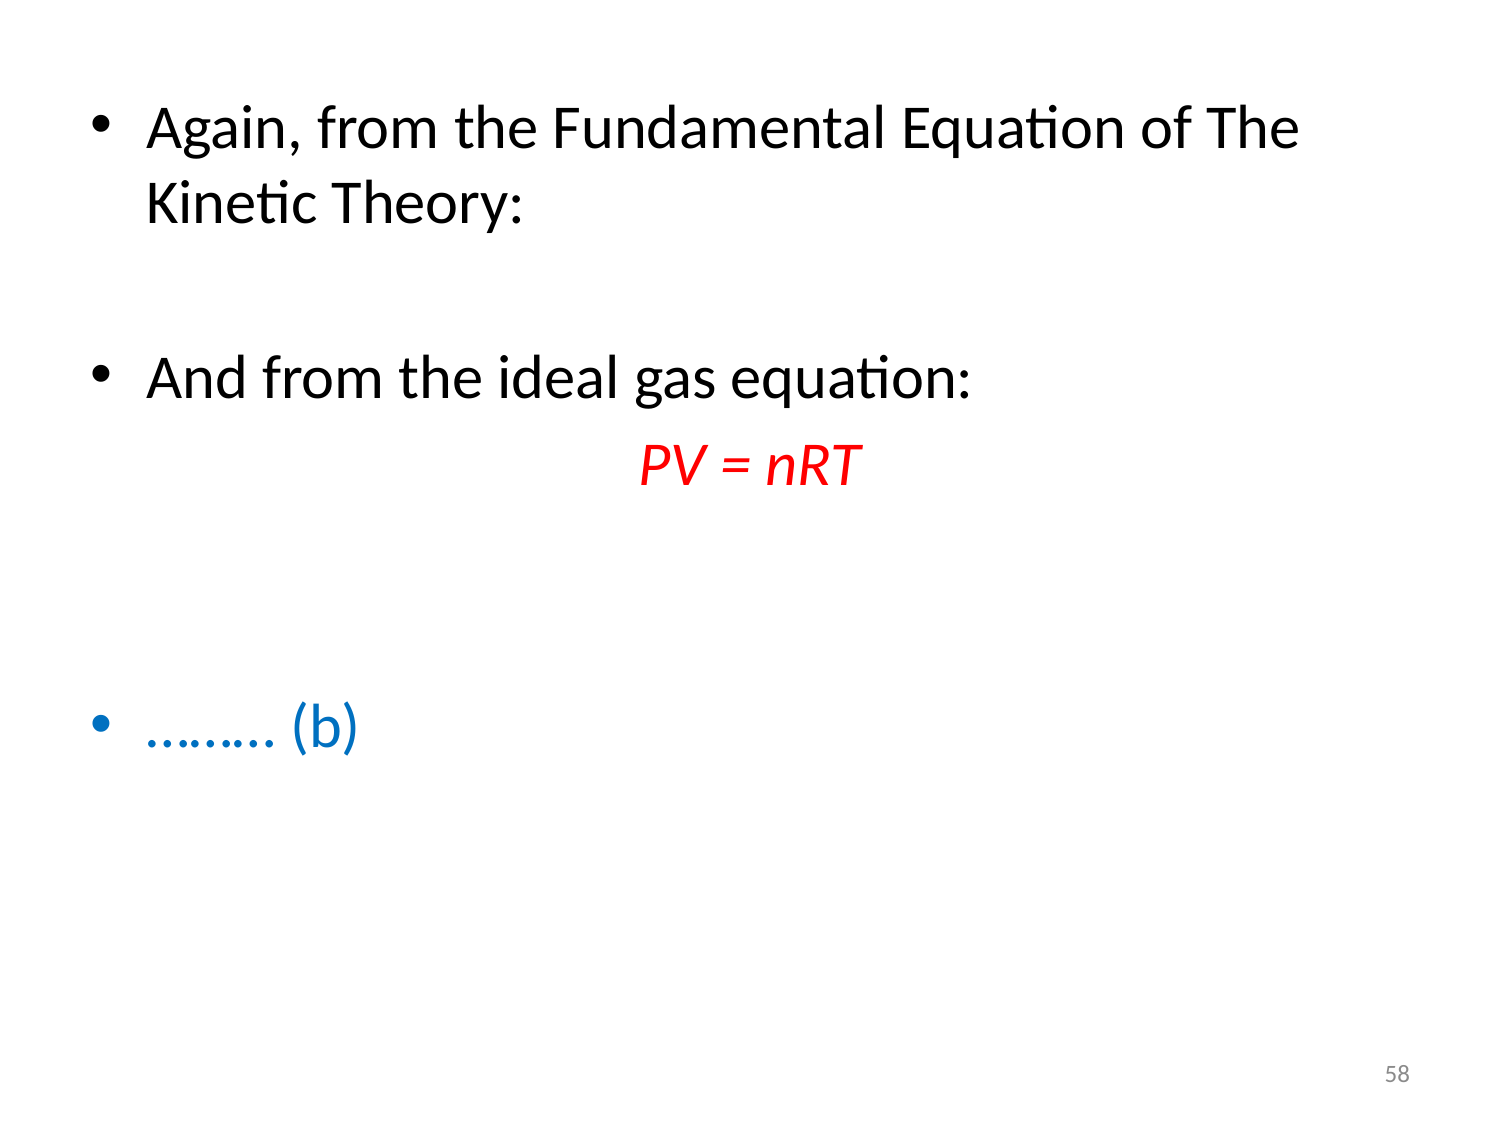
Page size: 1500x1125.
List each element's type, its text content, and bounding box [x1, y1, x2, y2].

slide_number 58 [1074, 1042, 1425, 1103]
